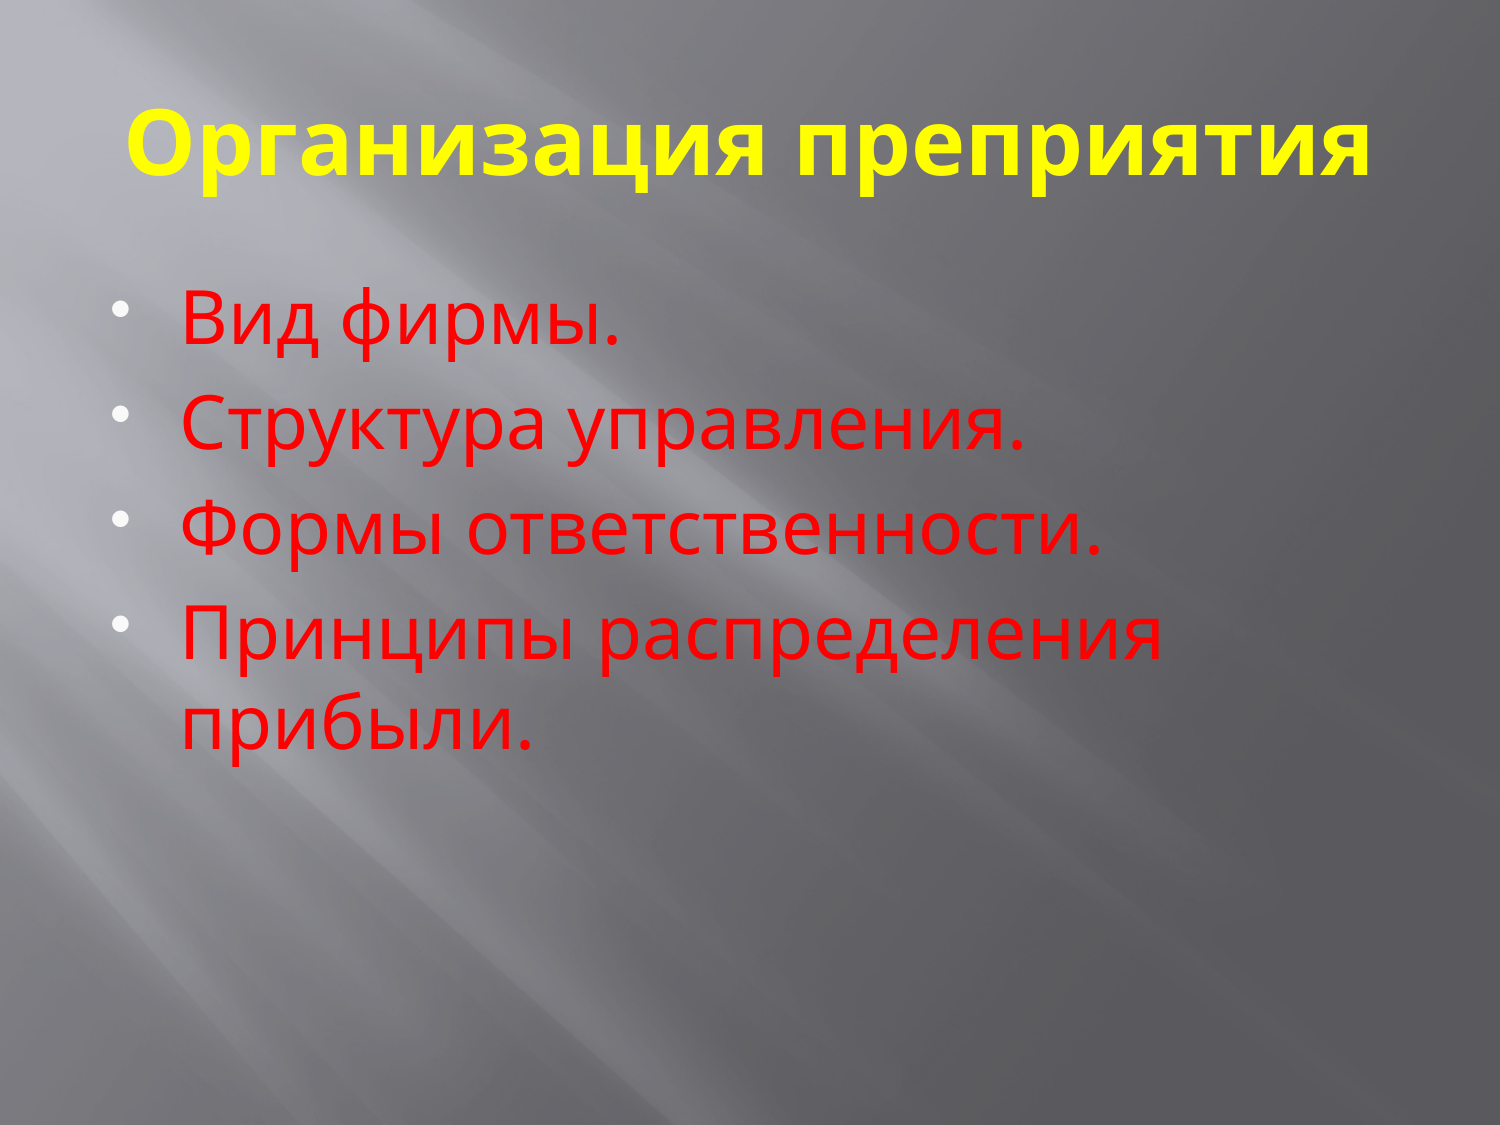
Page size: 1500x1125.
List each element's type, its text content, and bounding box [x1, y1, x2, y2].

list Вид фирмы. Структура управления. Формы ответственности. Принципы распределения прибыли. [75, 262, 1425, 1035]
title Организация преприятия [75, 45, 1425, 233]
